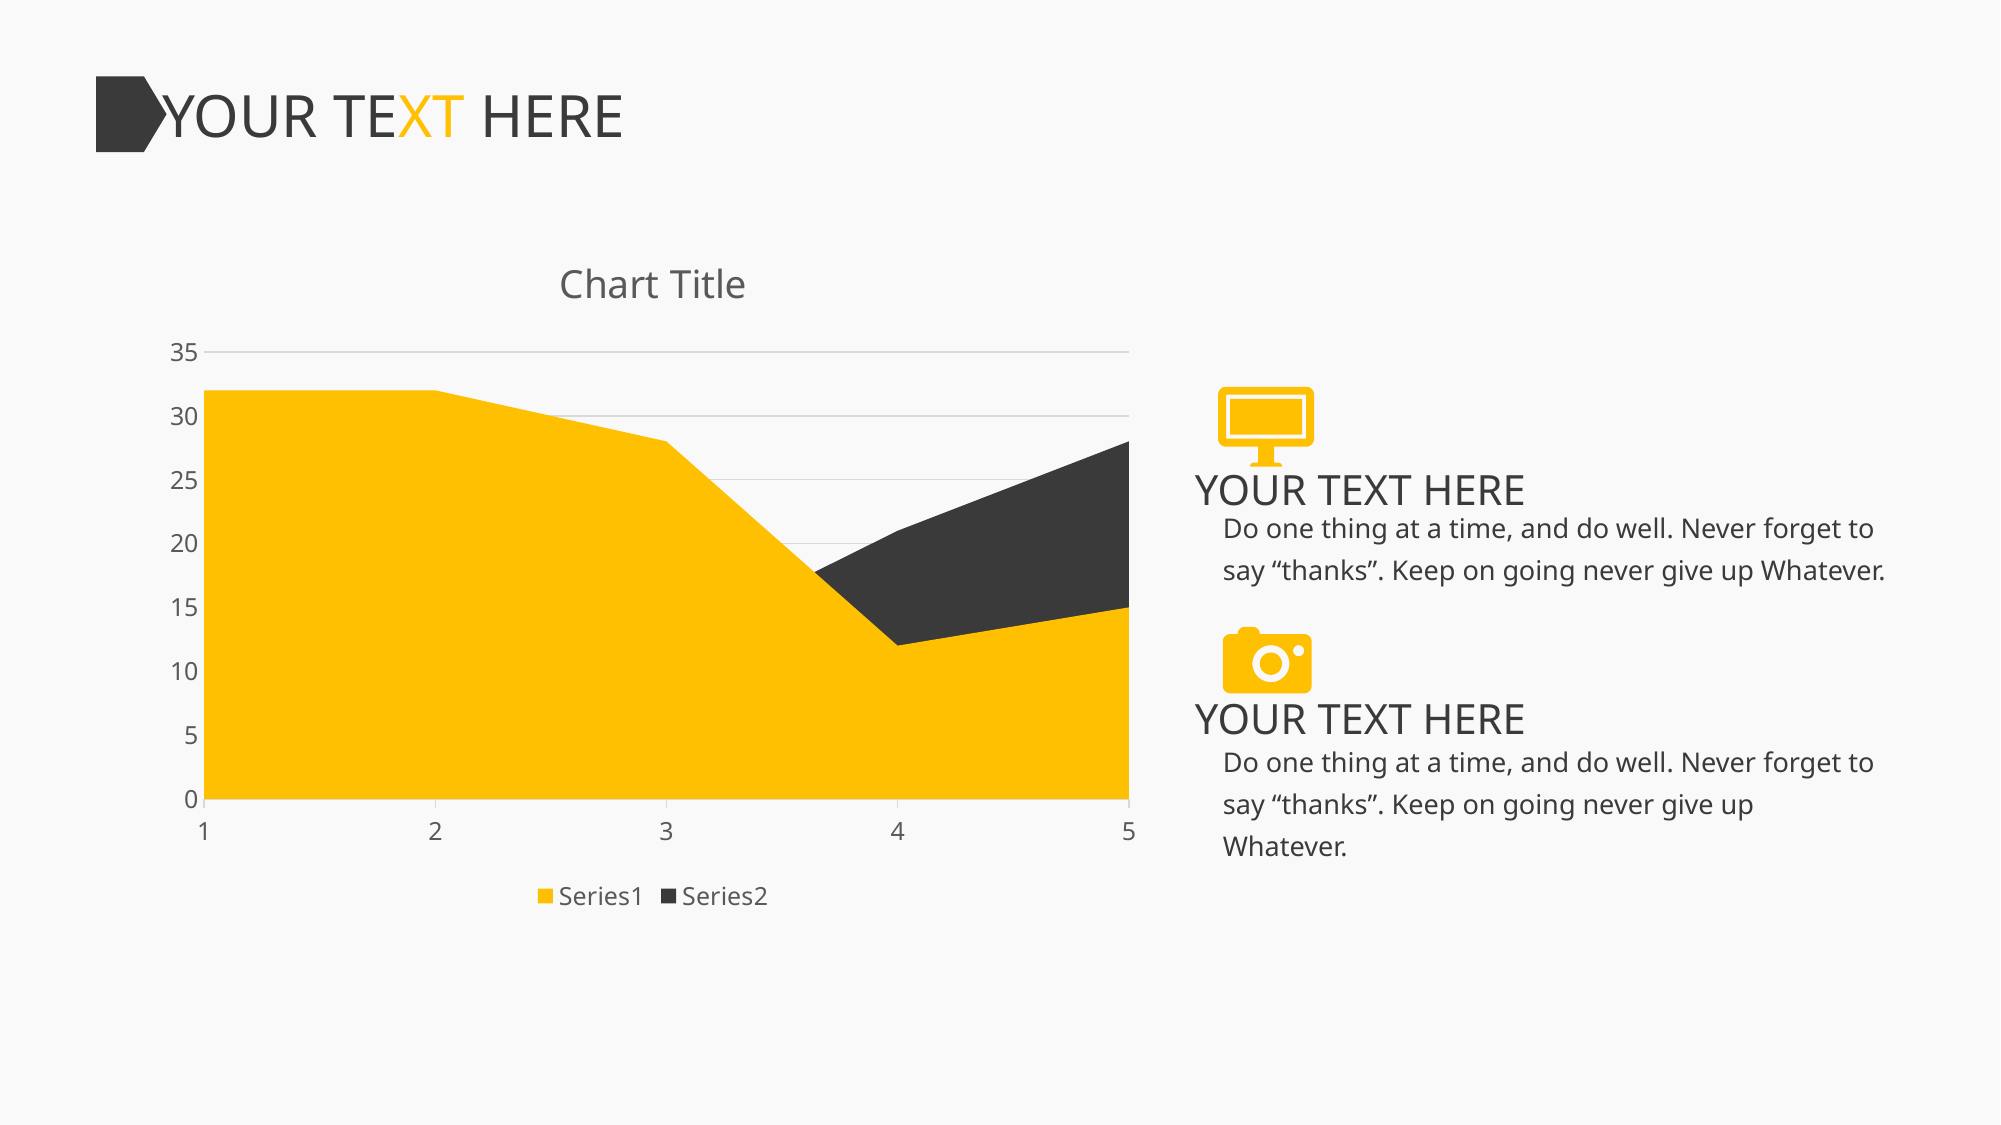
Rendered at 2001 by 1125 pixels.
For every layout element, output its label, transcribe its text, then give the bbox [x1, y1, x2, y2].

text_box [1222, 626, 1312, 685]
chart [149, 222, 1156, 920]
text_box Do one thing at a time, and do well. Never forget to say “thanks”. Keep on going never give up Whatever. [1208, 728, 1892, 870]
text_box YOUR TEXT HERE [1156, 685, 1658, 751]
text_box YOUR TEXT HERE [1156, 456, 1658, 522]
text_box [1218, 386, 1315, 467]
text_box Do one thing at a time, and do well. Never forget to say “thanks”. Keep on going never give up Whatever. [1208, 494, 1929, 594]
text_box YOUR TEXT HERE [95, 71, 691, 157]
